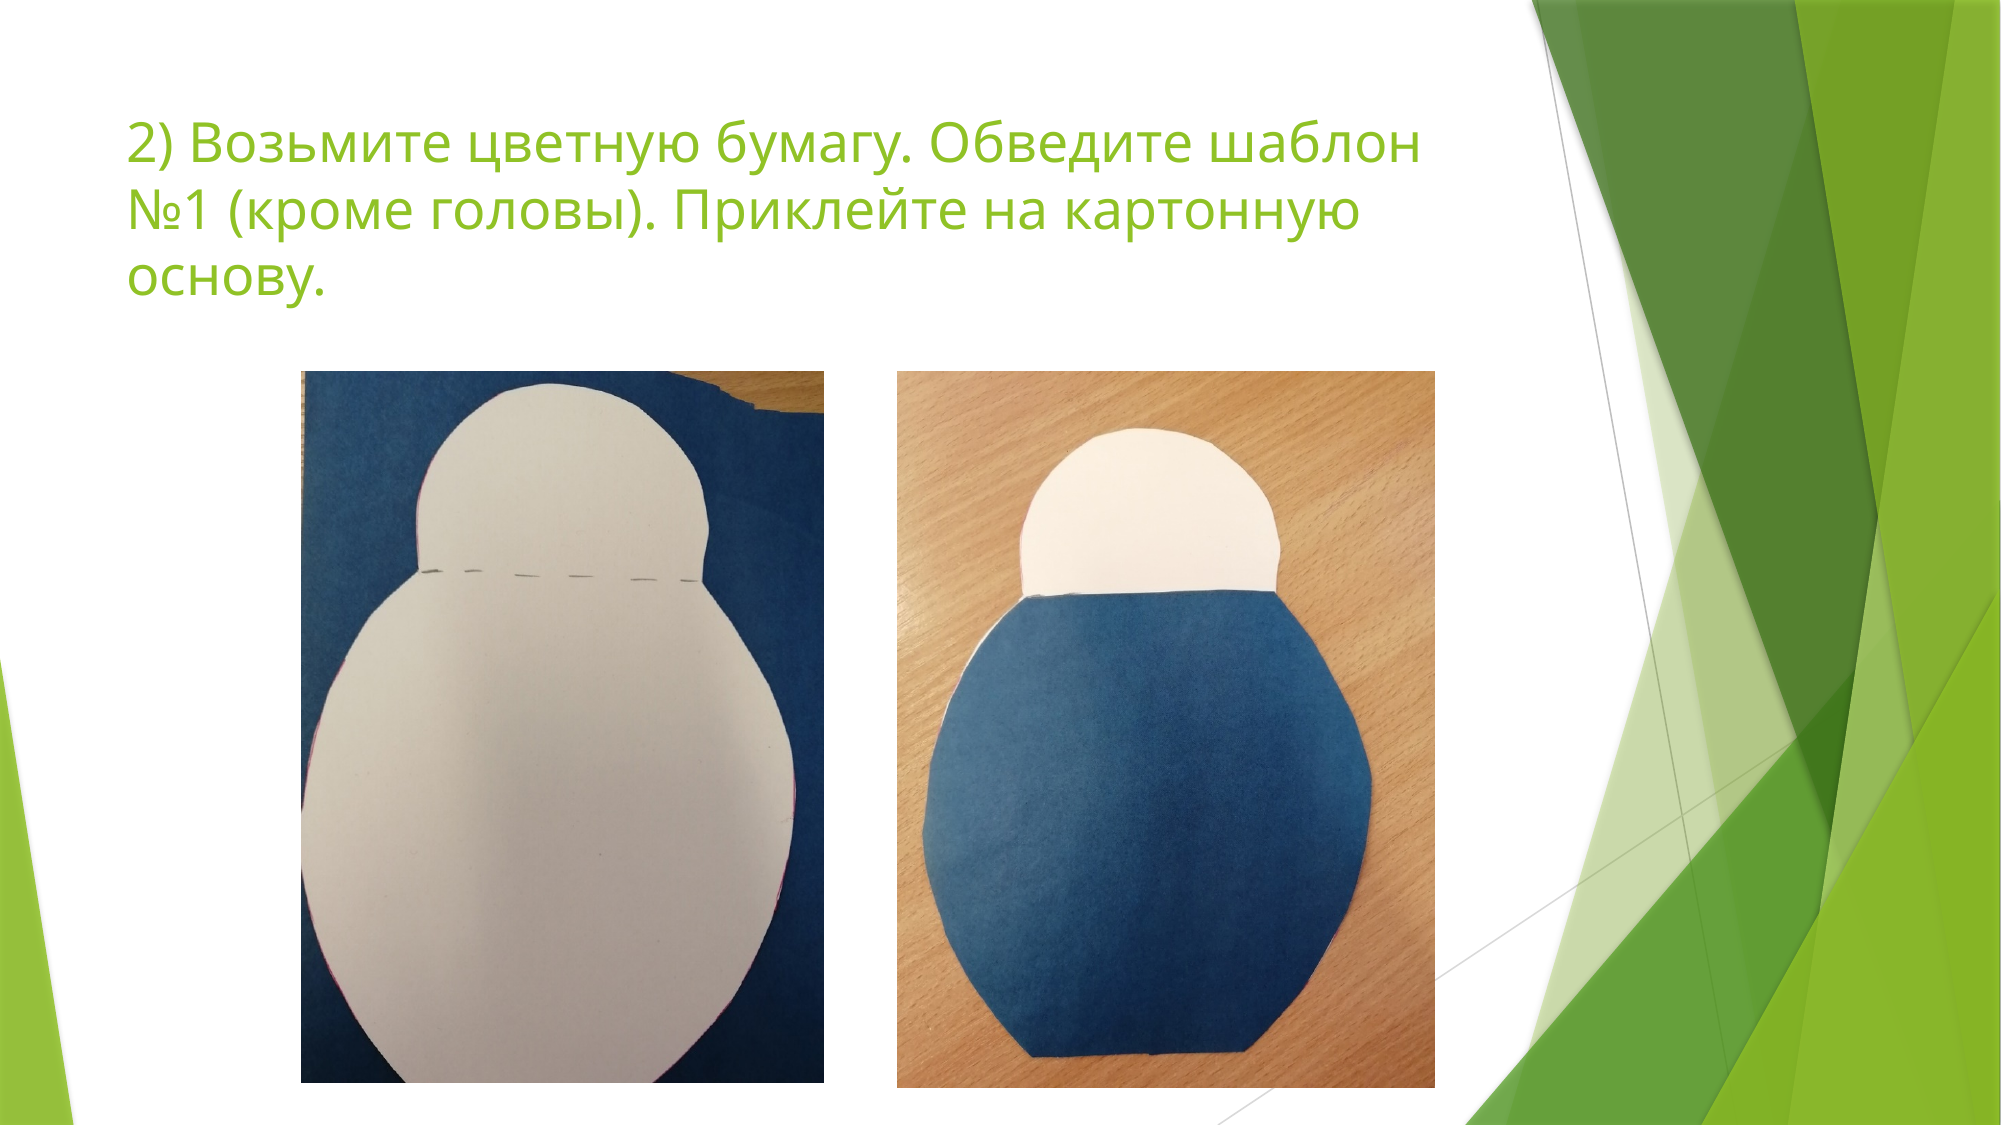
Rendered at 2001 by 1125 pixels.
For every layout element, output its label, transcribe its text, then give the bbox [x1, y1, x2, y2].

picture [896, 370, 1435, 1089]
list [300, 370, 825, 1083]
title 2) Возьмите цветную бумагу. Обведите шаблон №1 (кроме головы). Приклейте на картонную основу. [111, 99, 1522, 317]
